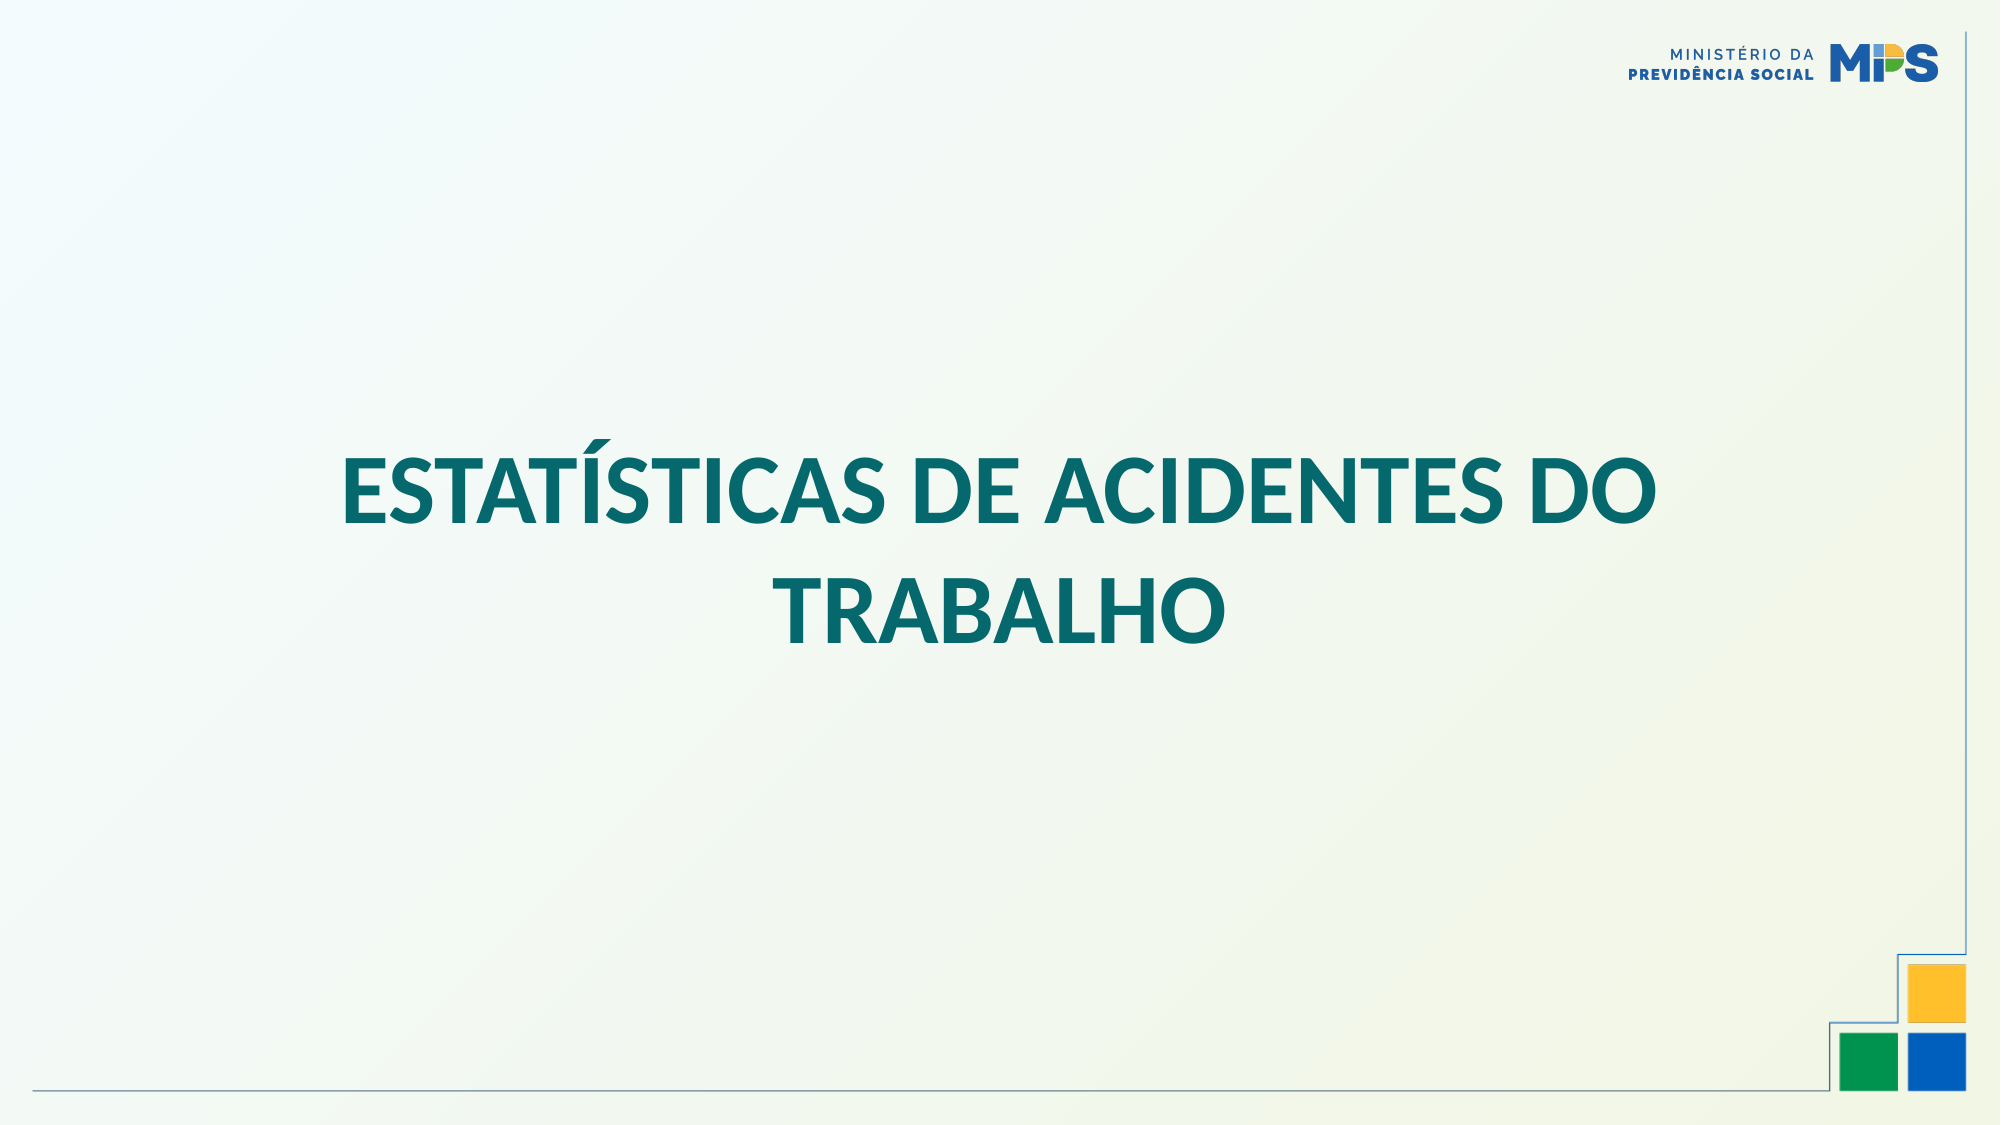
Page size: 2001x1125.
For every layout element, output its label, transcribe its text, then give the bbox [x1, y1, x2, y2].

title Estatísticas DE ACIDENTES DO TRABALHO [276, 423, 1724, 702]
picture [0, 0, 2000, 1125]
